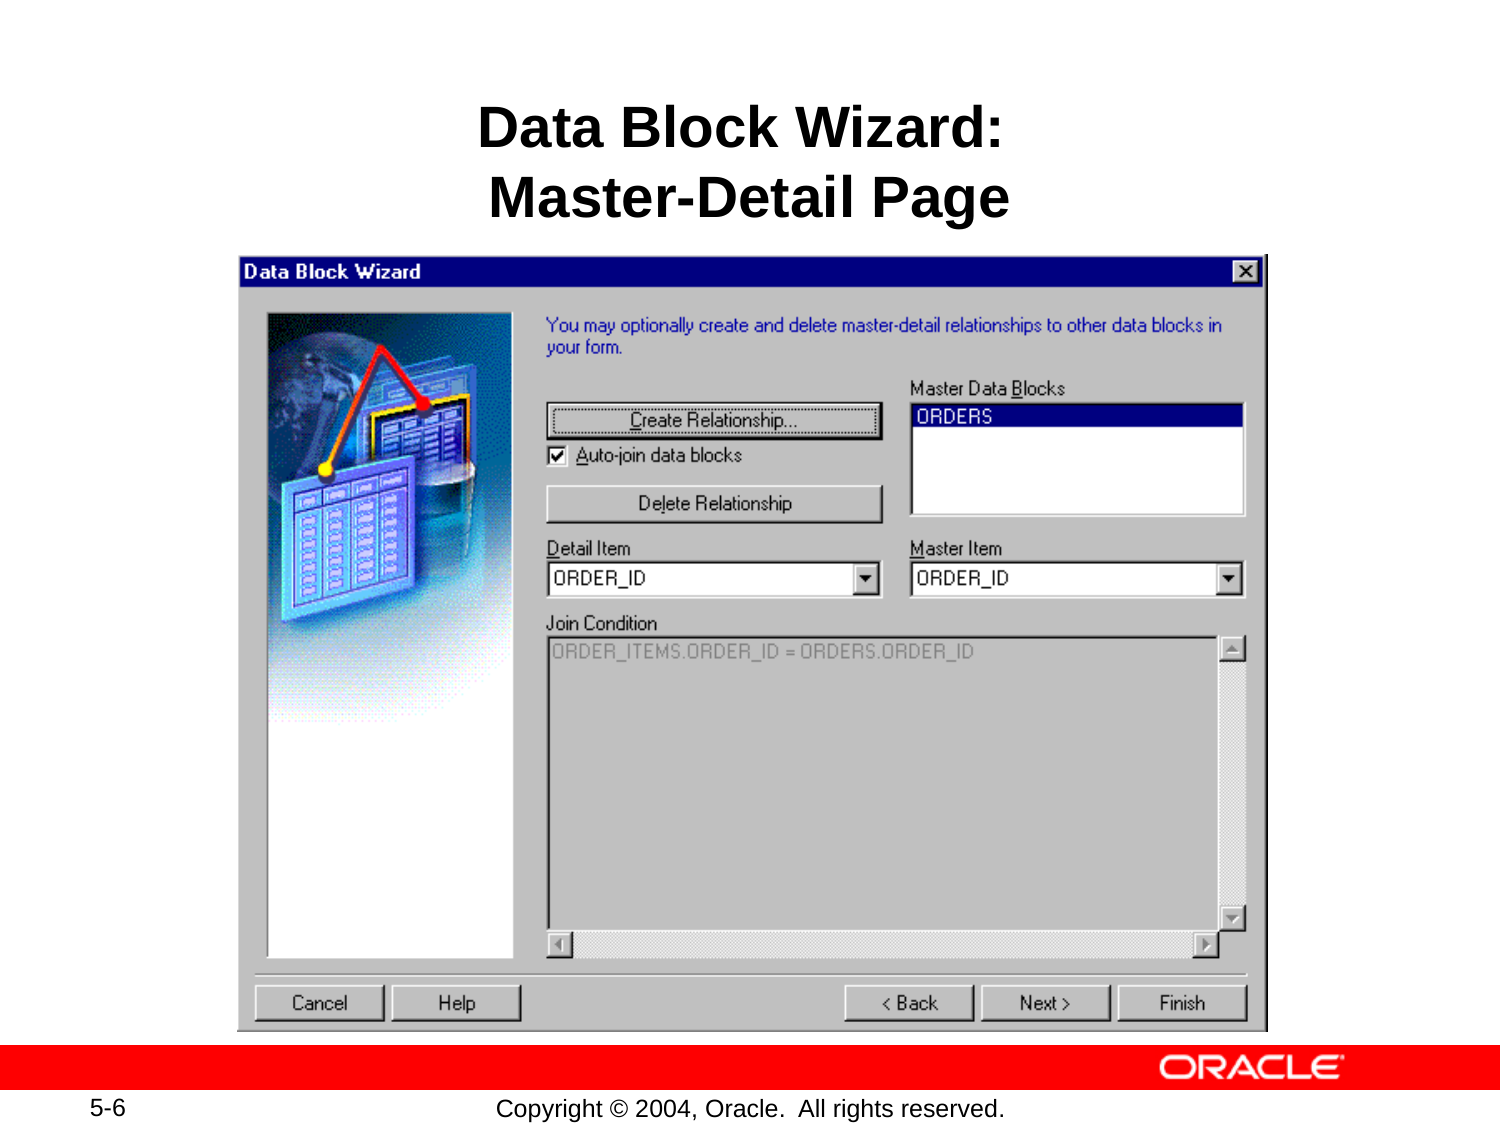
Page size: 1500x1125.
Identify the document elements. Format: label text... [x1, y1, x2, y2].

picture [237, 254, 1268, 1033]
title Data Block Wizard: Master-Detail Page [149, 87, 1351, 232]
